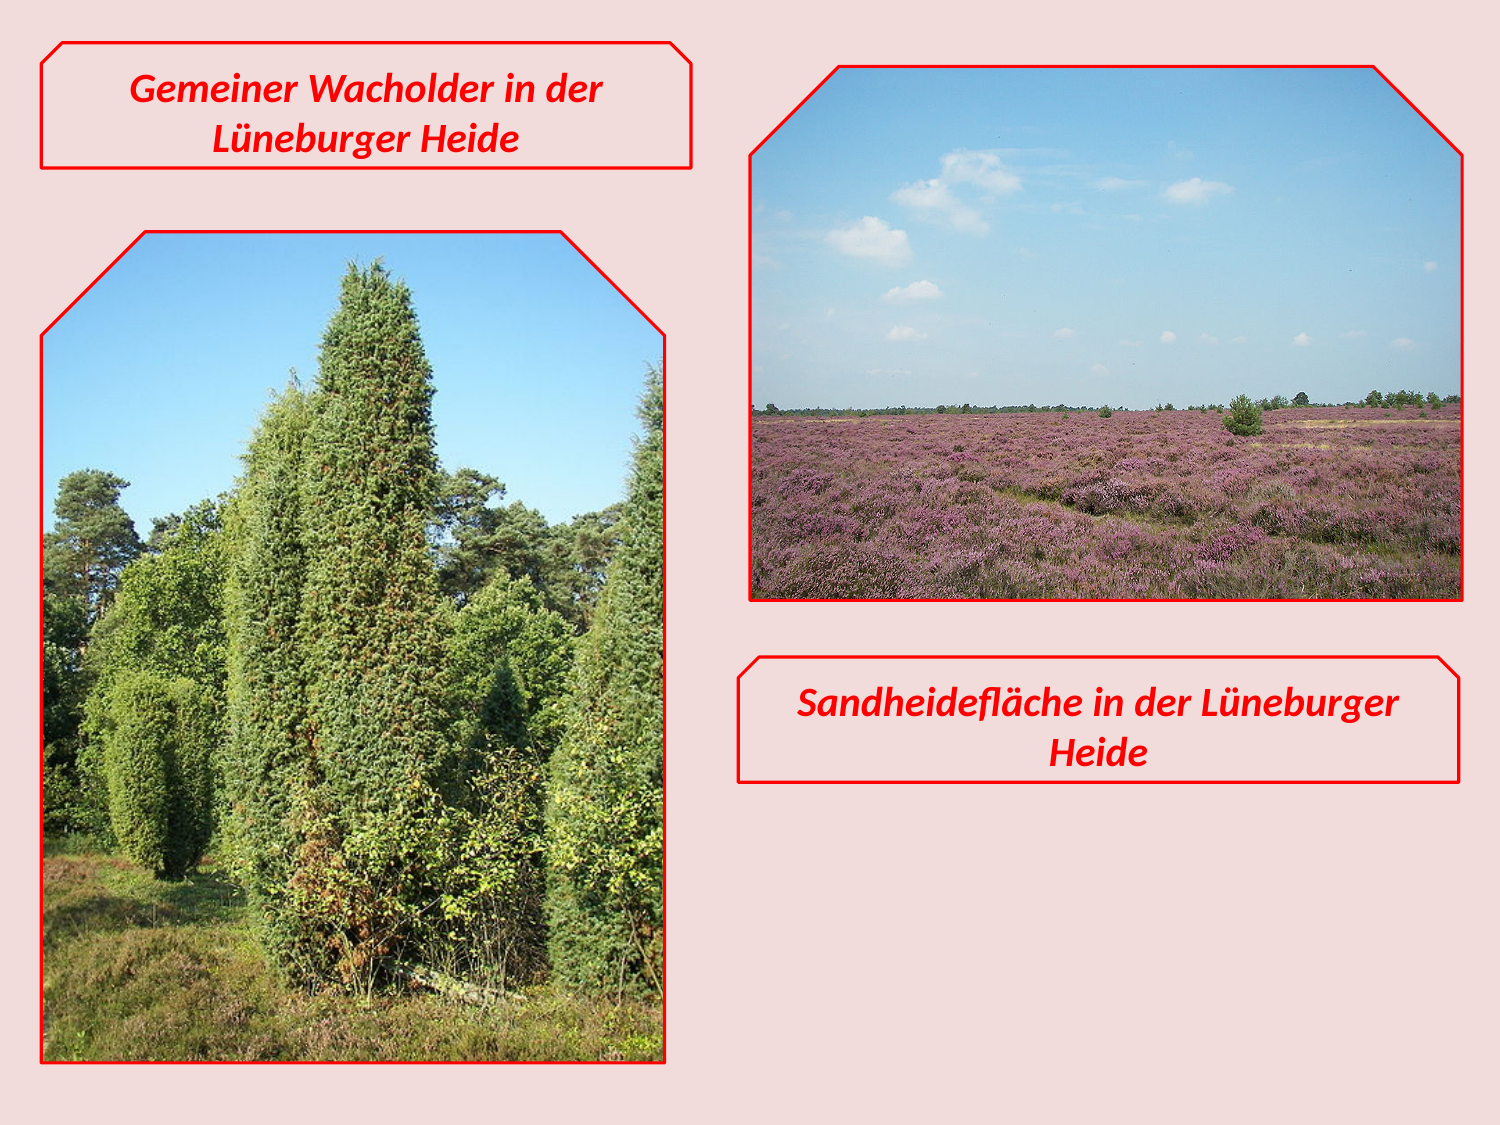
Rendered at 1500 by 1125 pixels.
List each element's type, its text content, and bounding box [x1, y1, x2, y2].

picture [40, 231, 665, 1064]
picture [749, 66, 1463, 601]
text_box Sandheidefläche in der Lüneburger Heide [738, 656, 1459, 783]
text_box Gemeiner Wacholder in der Lüneburger Heide [41, 42, 691, 169]
